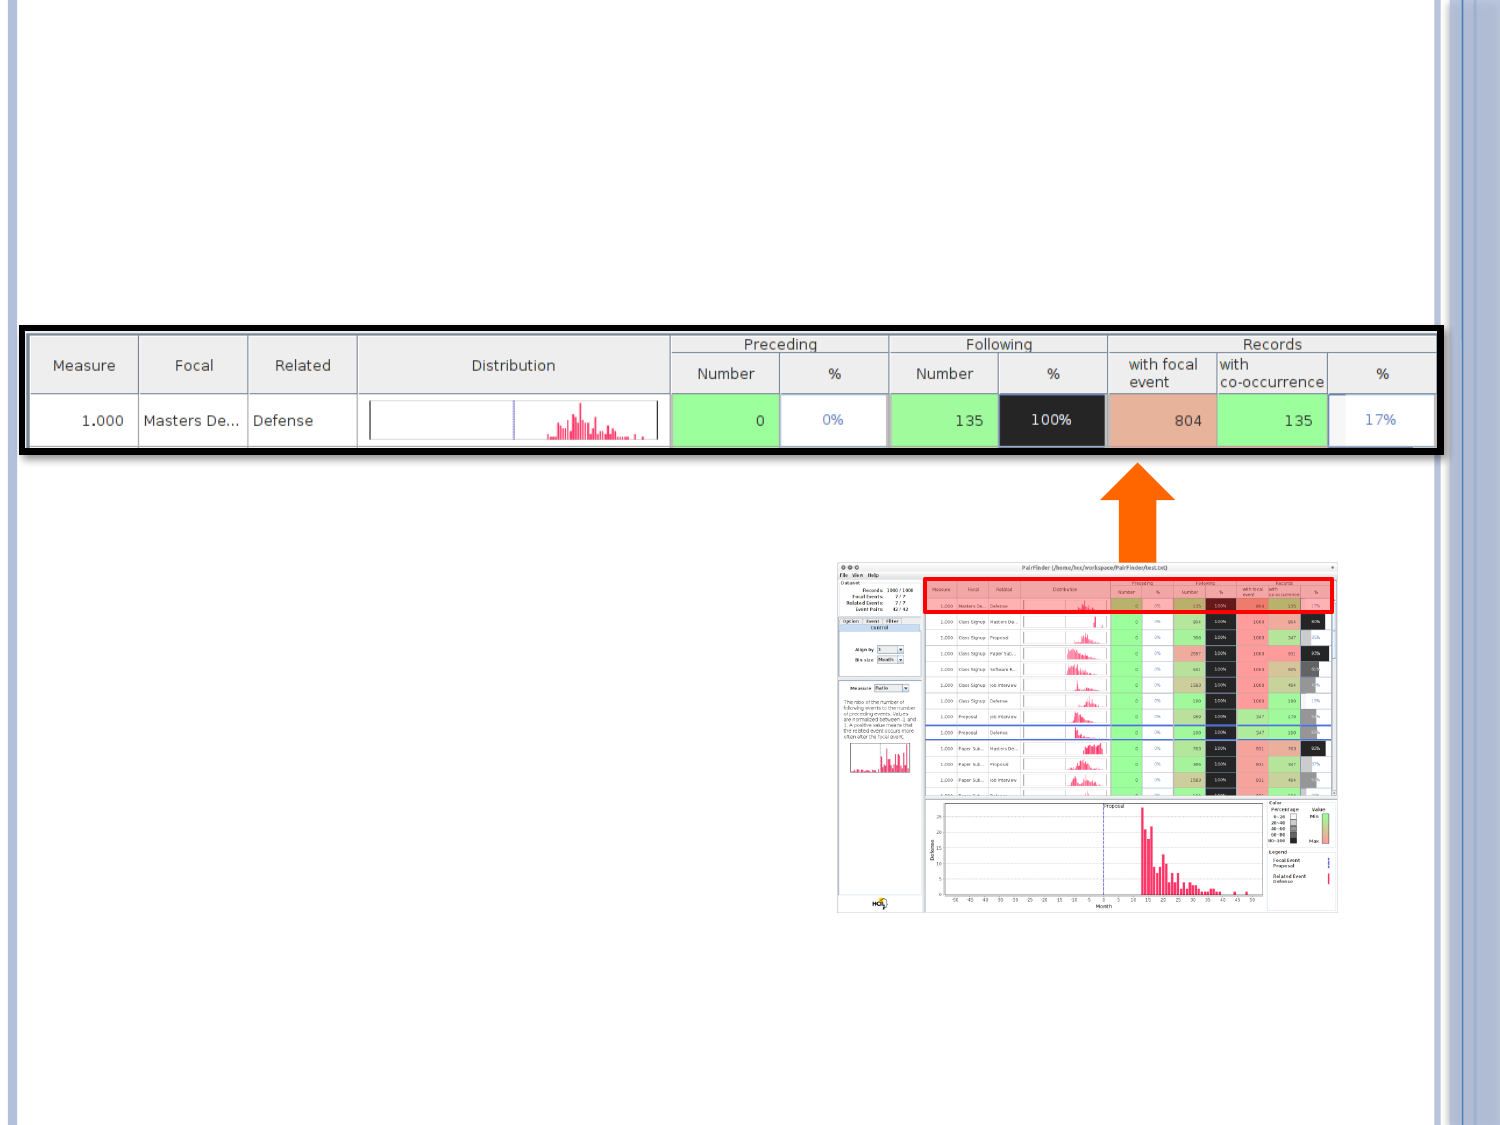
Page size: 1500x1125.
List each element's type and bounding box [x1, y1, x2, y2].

text_box [1098, 460, 1177, 559]
picture [836, 561, 1339, 913]
picture [24, 330, 1438, 449]
